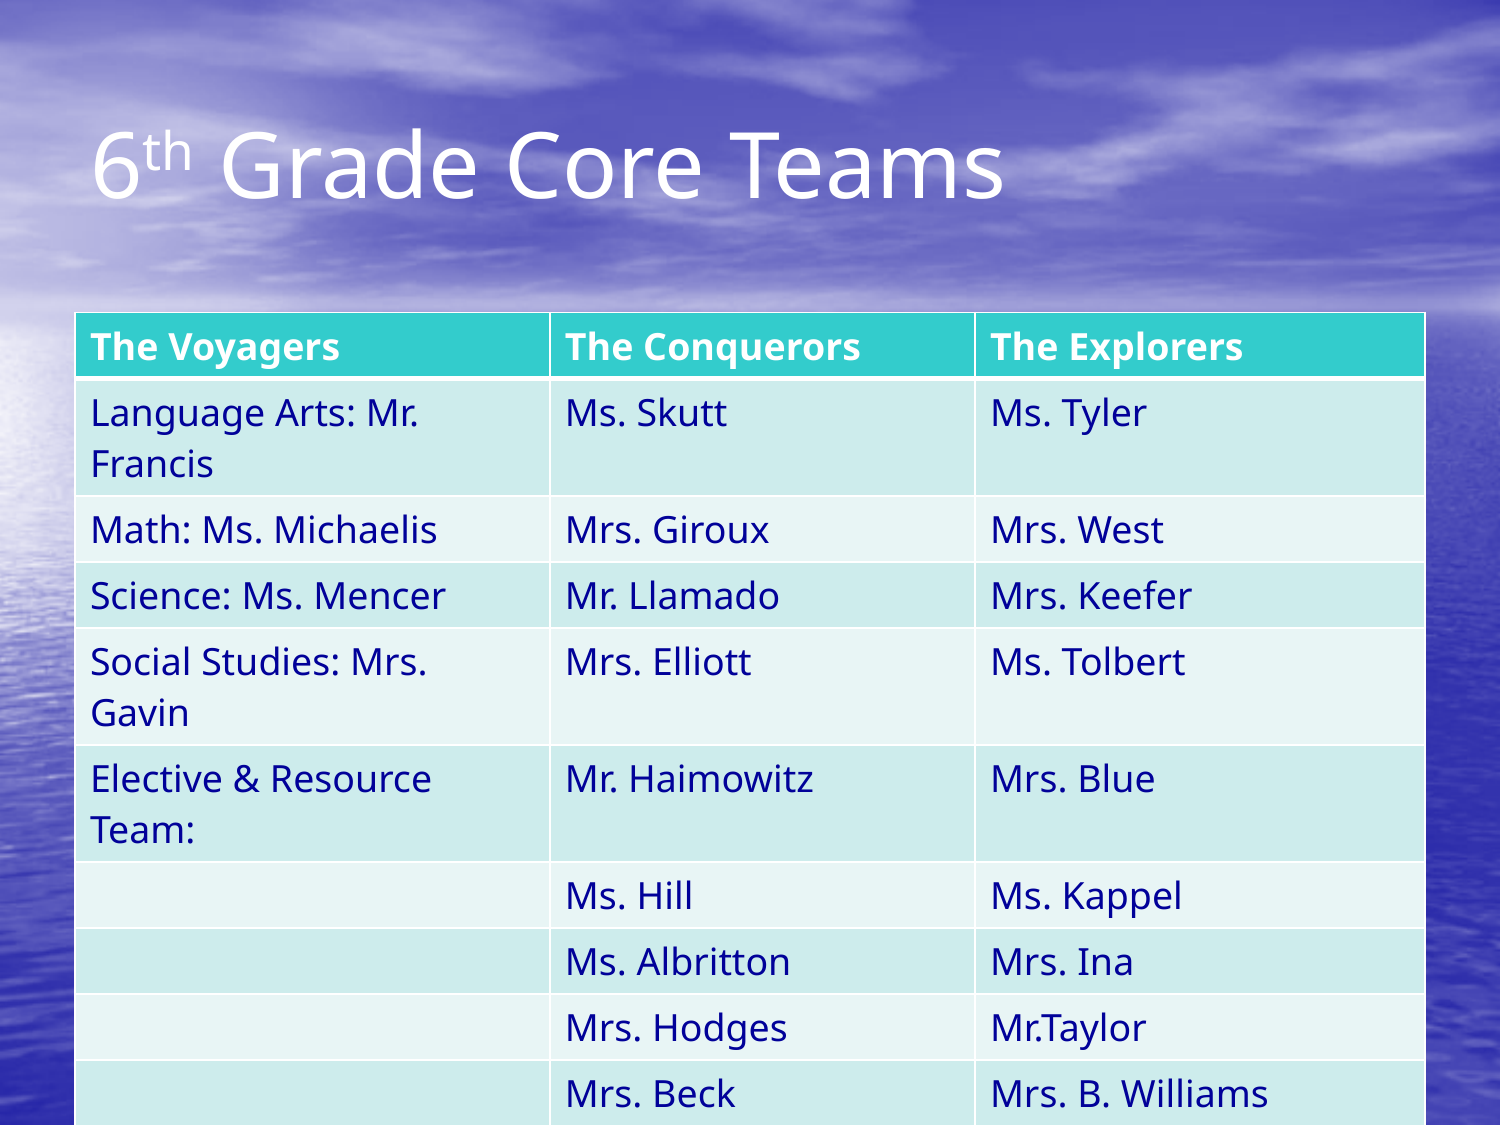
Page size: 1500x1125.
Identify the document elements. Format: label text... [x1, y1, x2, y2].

table_cell Elective & Resource Team: [76, 746, 549, 861]
table_cell Mrs. Keefer [976, 563, 1424, 627]
table_cell Mrs. West [976, 497, 1424, 561]
table_cell Social Studies: Mrs. Gavin [76, 629, 549, 744]
table_cell Ms. Albritton [551, 929, 974, 993]
table_cell Ms. Kappel [976, 863, 1424, 927]
table_cell Mrs. Blue [976, 746, 1424, 861]
table_cell Ms. Skutt [551, 381, 974, 495]
table_cell Math: Ms. Michaelis [76, 497, 549, 561]
table_cell Ms. Tyler [976, 381, 1424, 495]
table_cell Ms. Tolbert [976, 629, 1424, 744]
table_cell Ms. Hill [551, 863, 974, 927]
table_cell Mrs. Elliott [551, 629, 974, 744]
table_cell [76, 929, 549, 993]
table_cell Mrs. Hodges [551, 995, 974, 1059]
table_cell [76, 863, 549, 927]
table_cell Mrs. Ina [976, 929, 1424, 993]
table_cell Mrs. Giroux [551, 497, 974, 561]
table_cell Science: Ms. Mencer [76, 563, 549, 627]
table_cell Mrs. Beck [551, 1061, 974, 1125]
table_cell Language Arts: Mr. Francis [76, 381, 549, 495]
table_cell Mr. Llamado [551, 563, 974, 627]
table_cell Mr.Taylor [976, 995, 1424, 1059]
table_header The Explorers [976, 313, 1424, 376]
table_header The Voyagers [76, 313, 549, 376]
title 6th Grade Core Teams [74, 47, 1426, 276]
table_cell Mr. Haimowitz [551, 746, 974, 861]
table_cell [76, 995, 549, 1059]
table_header The Conquerors [551, 313, 974, 376]
table_cell Mrs. B. Williams [976, 1061, 1424, 1125]
table_cell [76, 1061, 549, 1125]
